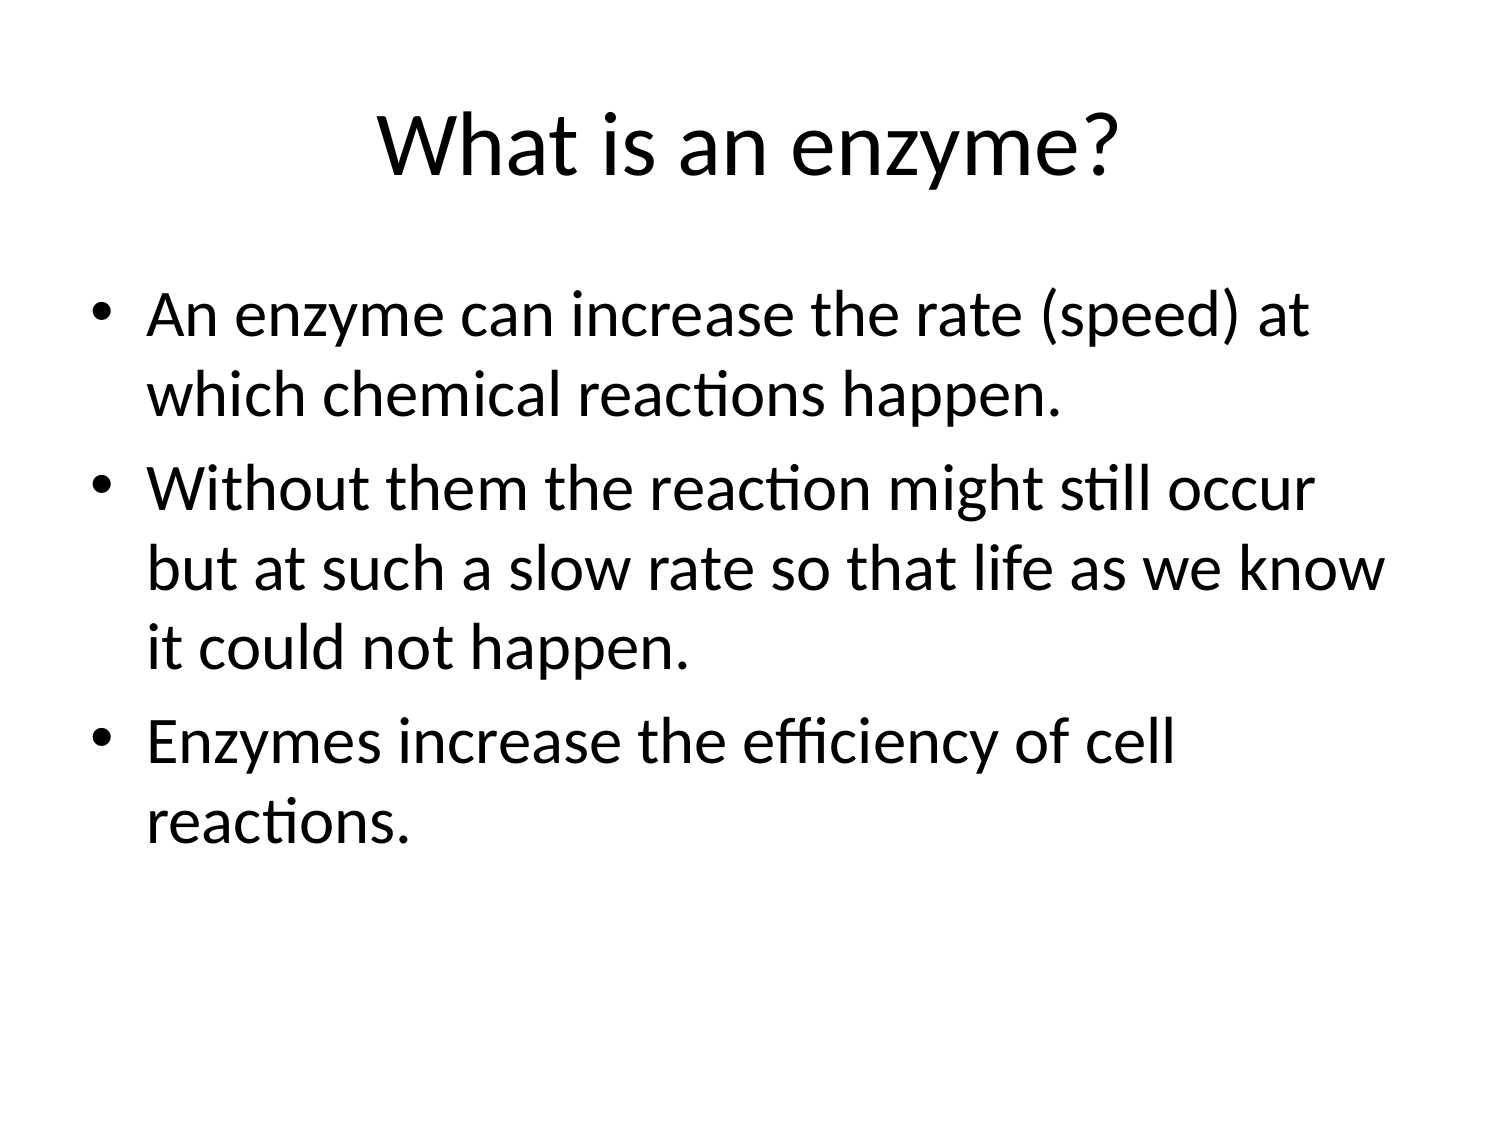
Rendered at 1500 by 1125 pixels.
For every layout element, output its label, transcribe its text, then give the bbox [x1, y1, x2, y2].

title What is an enzyme? [75, 45, 1425, 233]
list An enzyme can increase the rate (speed) at which chemical reactions happen. Without them the reaction might still occur but at such a slow rate so that life as we know it could not happen. Enzymes increase the efficiency of cell reactions. [75, 262, 1425, 1005]
